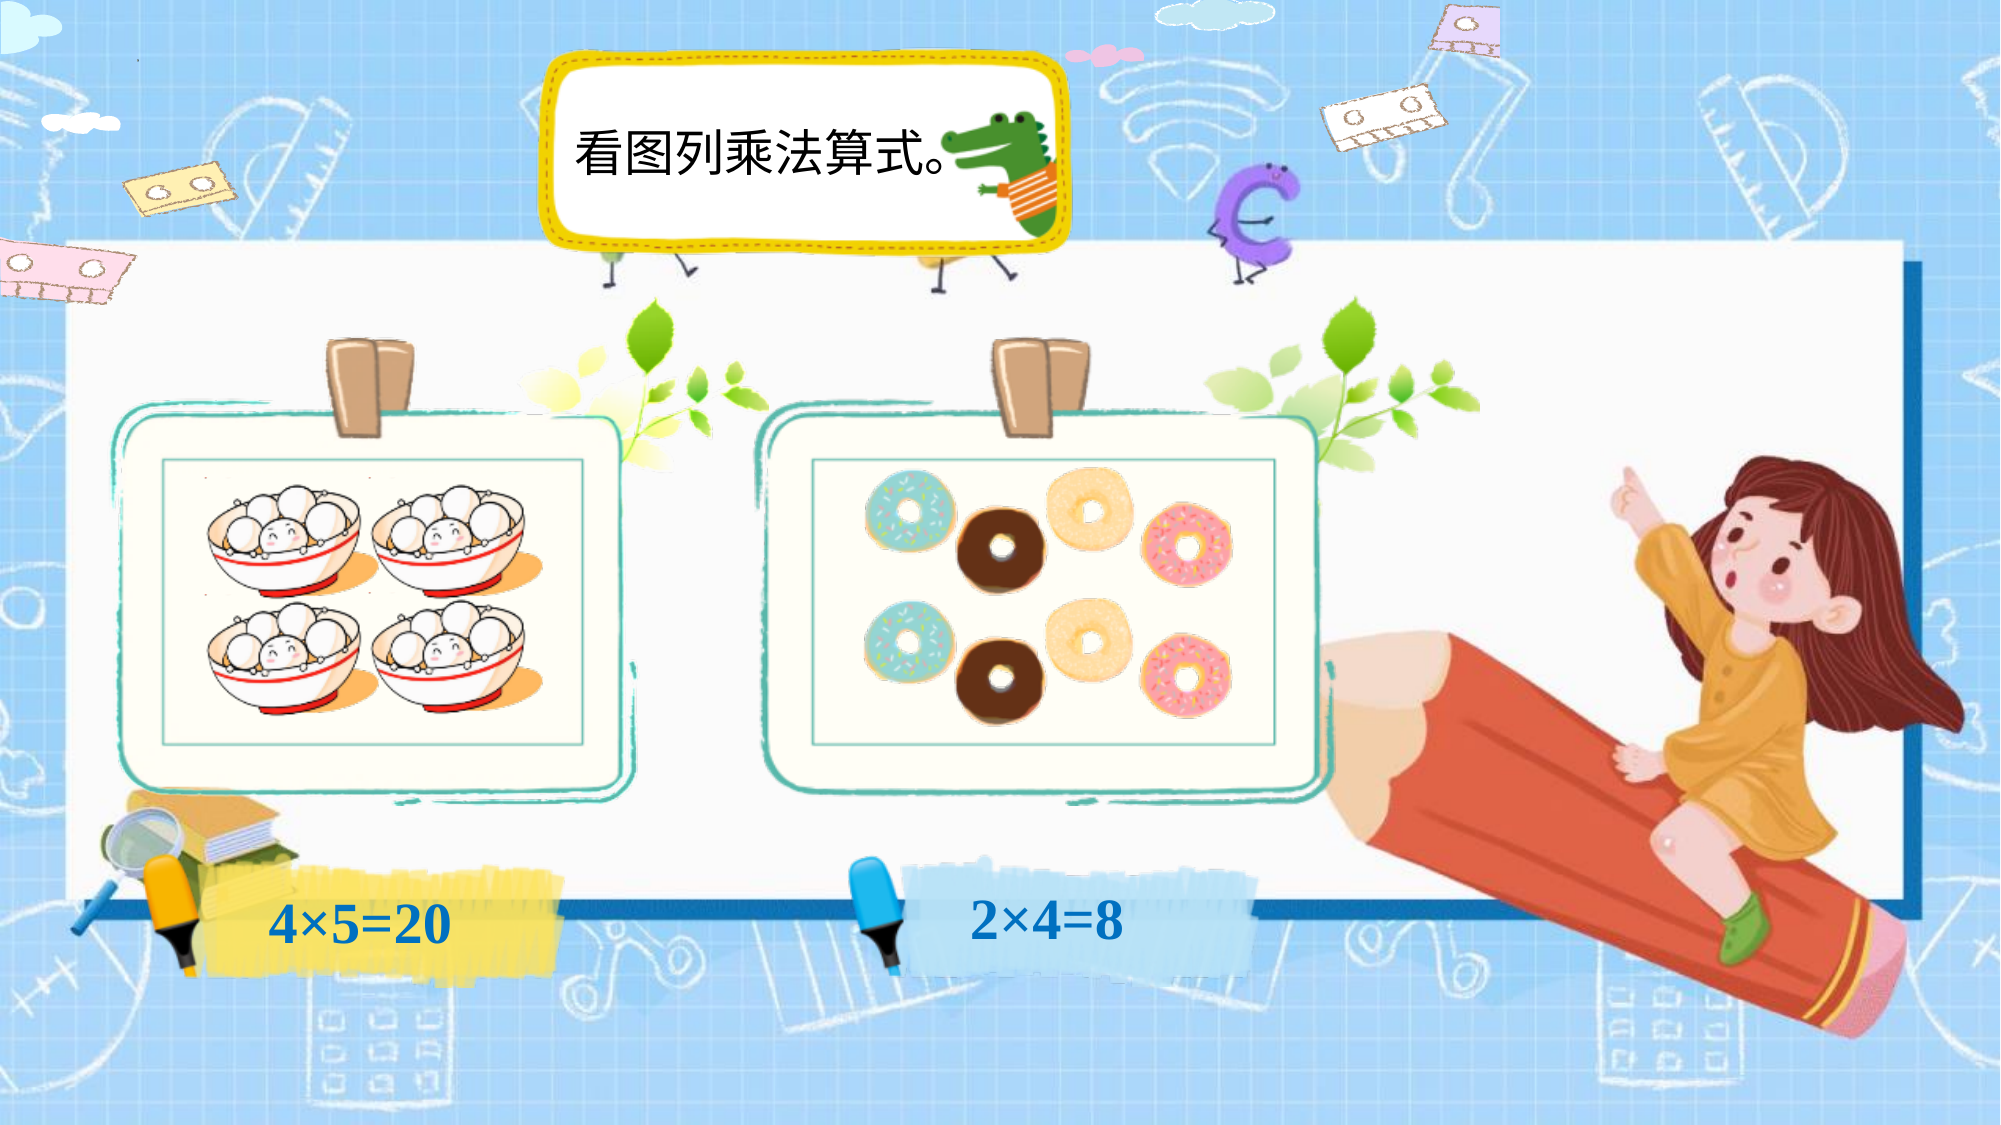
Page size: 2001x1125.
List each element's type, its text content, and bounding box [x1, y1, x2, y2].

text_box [862, 466, 1259, 747]
picture [0, 0, 2001, 1125]
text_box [118, 846, 663, 988]
text_box 看图列乘法算式。 [1090, 114, 1340, 189]
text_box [783, 824, 1312, 987]
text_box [191, 477, 549, 724]
